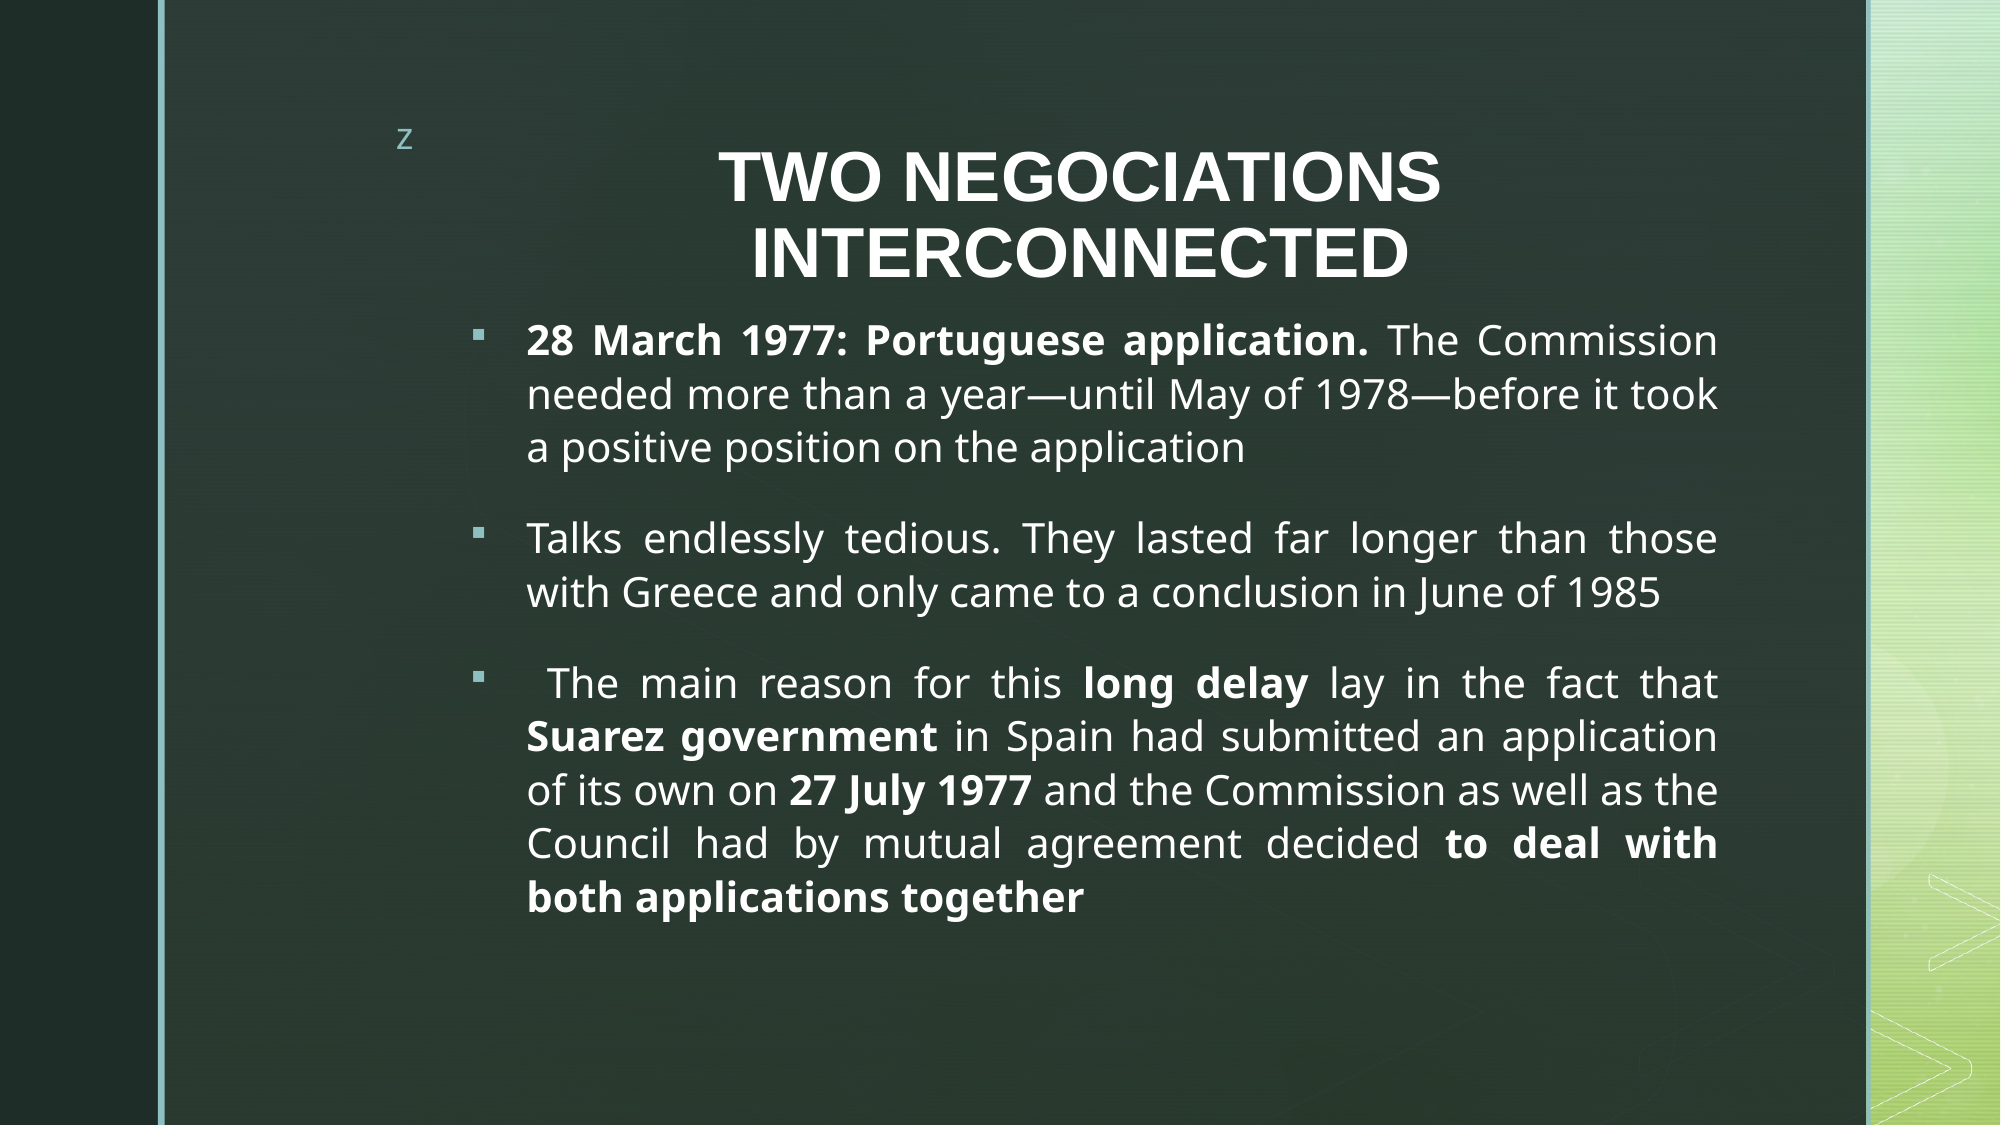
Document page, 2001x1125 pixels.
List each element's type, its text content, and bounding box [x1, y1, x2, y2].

title TWO NEGOCIATIONS INTERCONNECTED [428, 132, 1734, 310]
picture [1871, 0, 2001, 1125]
list 28 March 1977: Portuguese application. The Commission needed more than a year—until May of 1978—before it took a positive position on the application Talks endlessly tedious. They lasted far longer than those with Greece and only came to a conclusion in June of 1985 The main reason for this long delay lay in the fact that Suarez government in Spain had submitted an application of its own on 27 July 1977 and the Commission as well as the Council had by mutual agreement decided to deal with both applications together [454, 336, 1734, 993]
